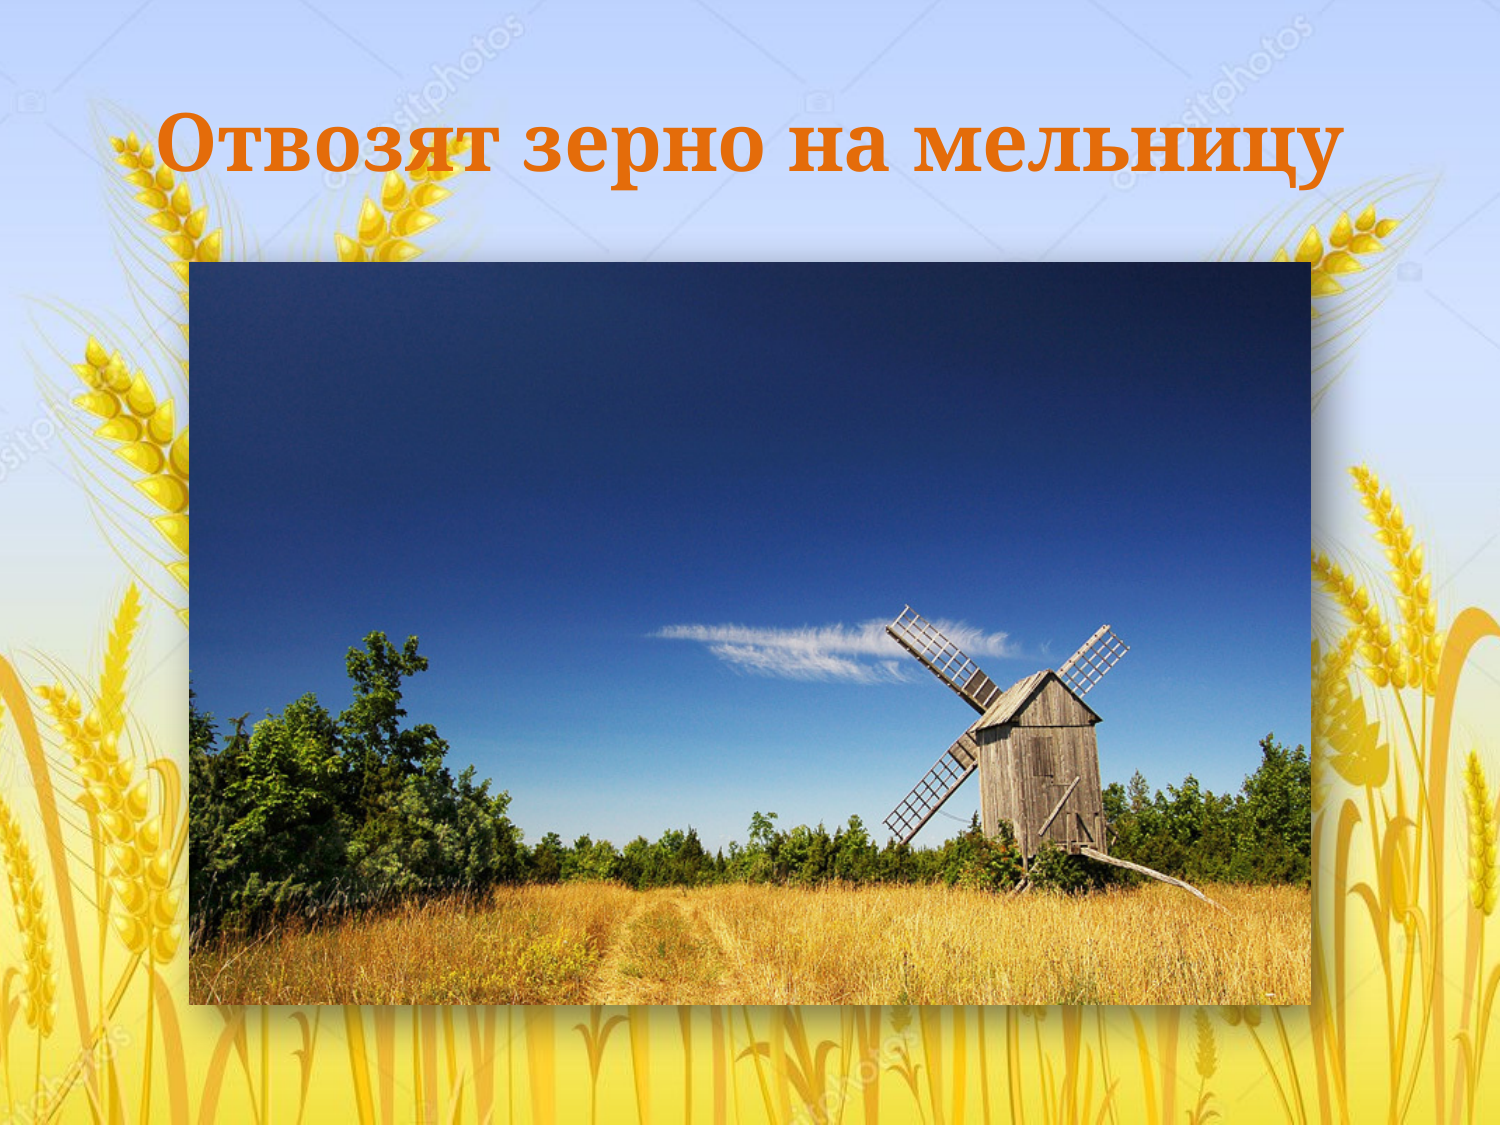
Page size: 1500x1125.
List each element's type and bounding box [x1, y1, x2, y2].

list [189, 262, 1311, 1006]
picture [0, 0, 1500, 1125]
